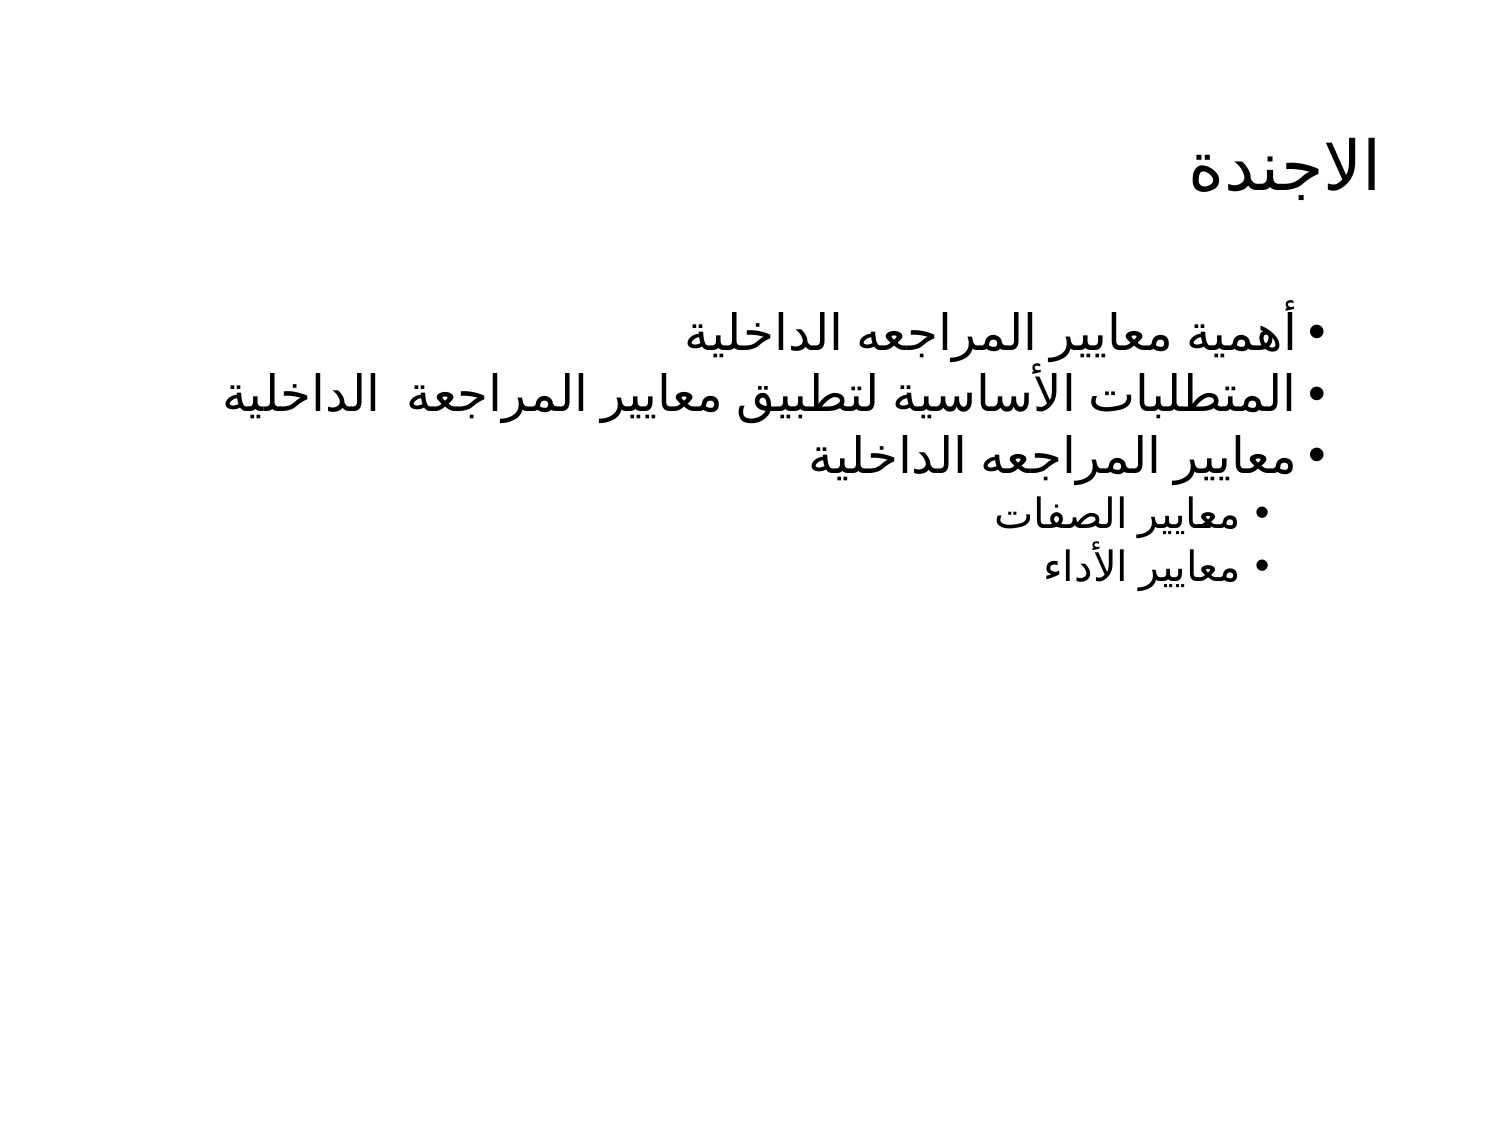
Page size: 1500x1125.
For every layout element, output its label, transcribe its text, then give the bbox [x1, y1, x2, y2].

title الاجندة [103, 59, 1397, 278]
list أهمية معايير المراجعه الداخلية المتطلبات الأساسية لتطبيق معايير المراجعة الداخلية معايير المراجعه الداخلية معايير الصفات معايير الأداء [103, 299, 1397, 1014]
